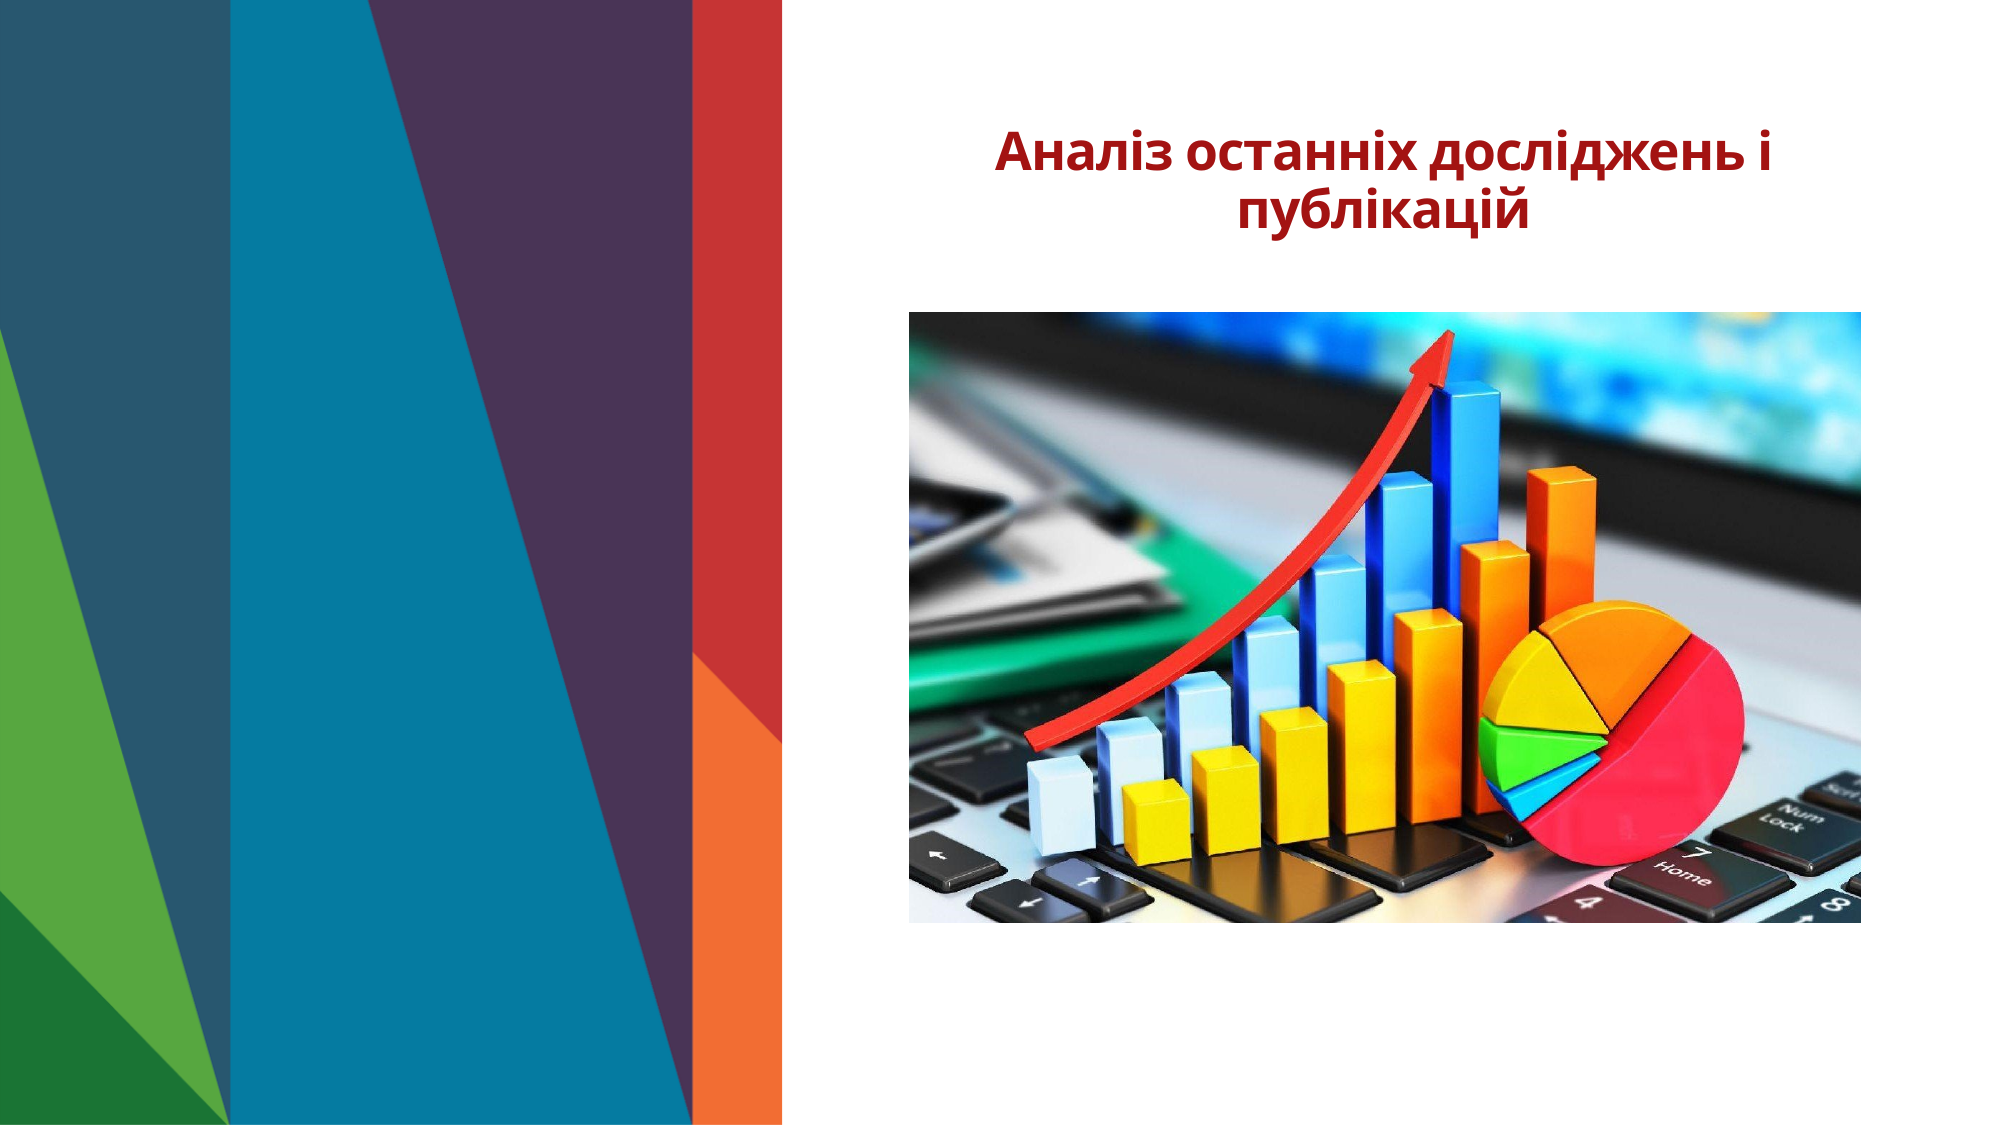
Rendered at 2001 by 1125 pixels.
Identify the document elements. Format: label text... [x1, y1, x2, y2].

picture [368, 0, 783, 1125]
picture [909, 312, 1861, 923]
picture [0, 0, 230, 1125]
title Аналіз останніх досліджень і публікацій [852, 117, 1916, 313]
